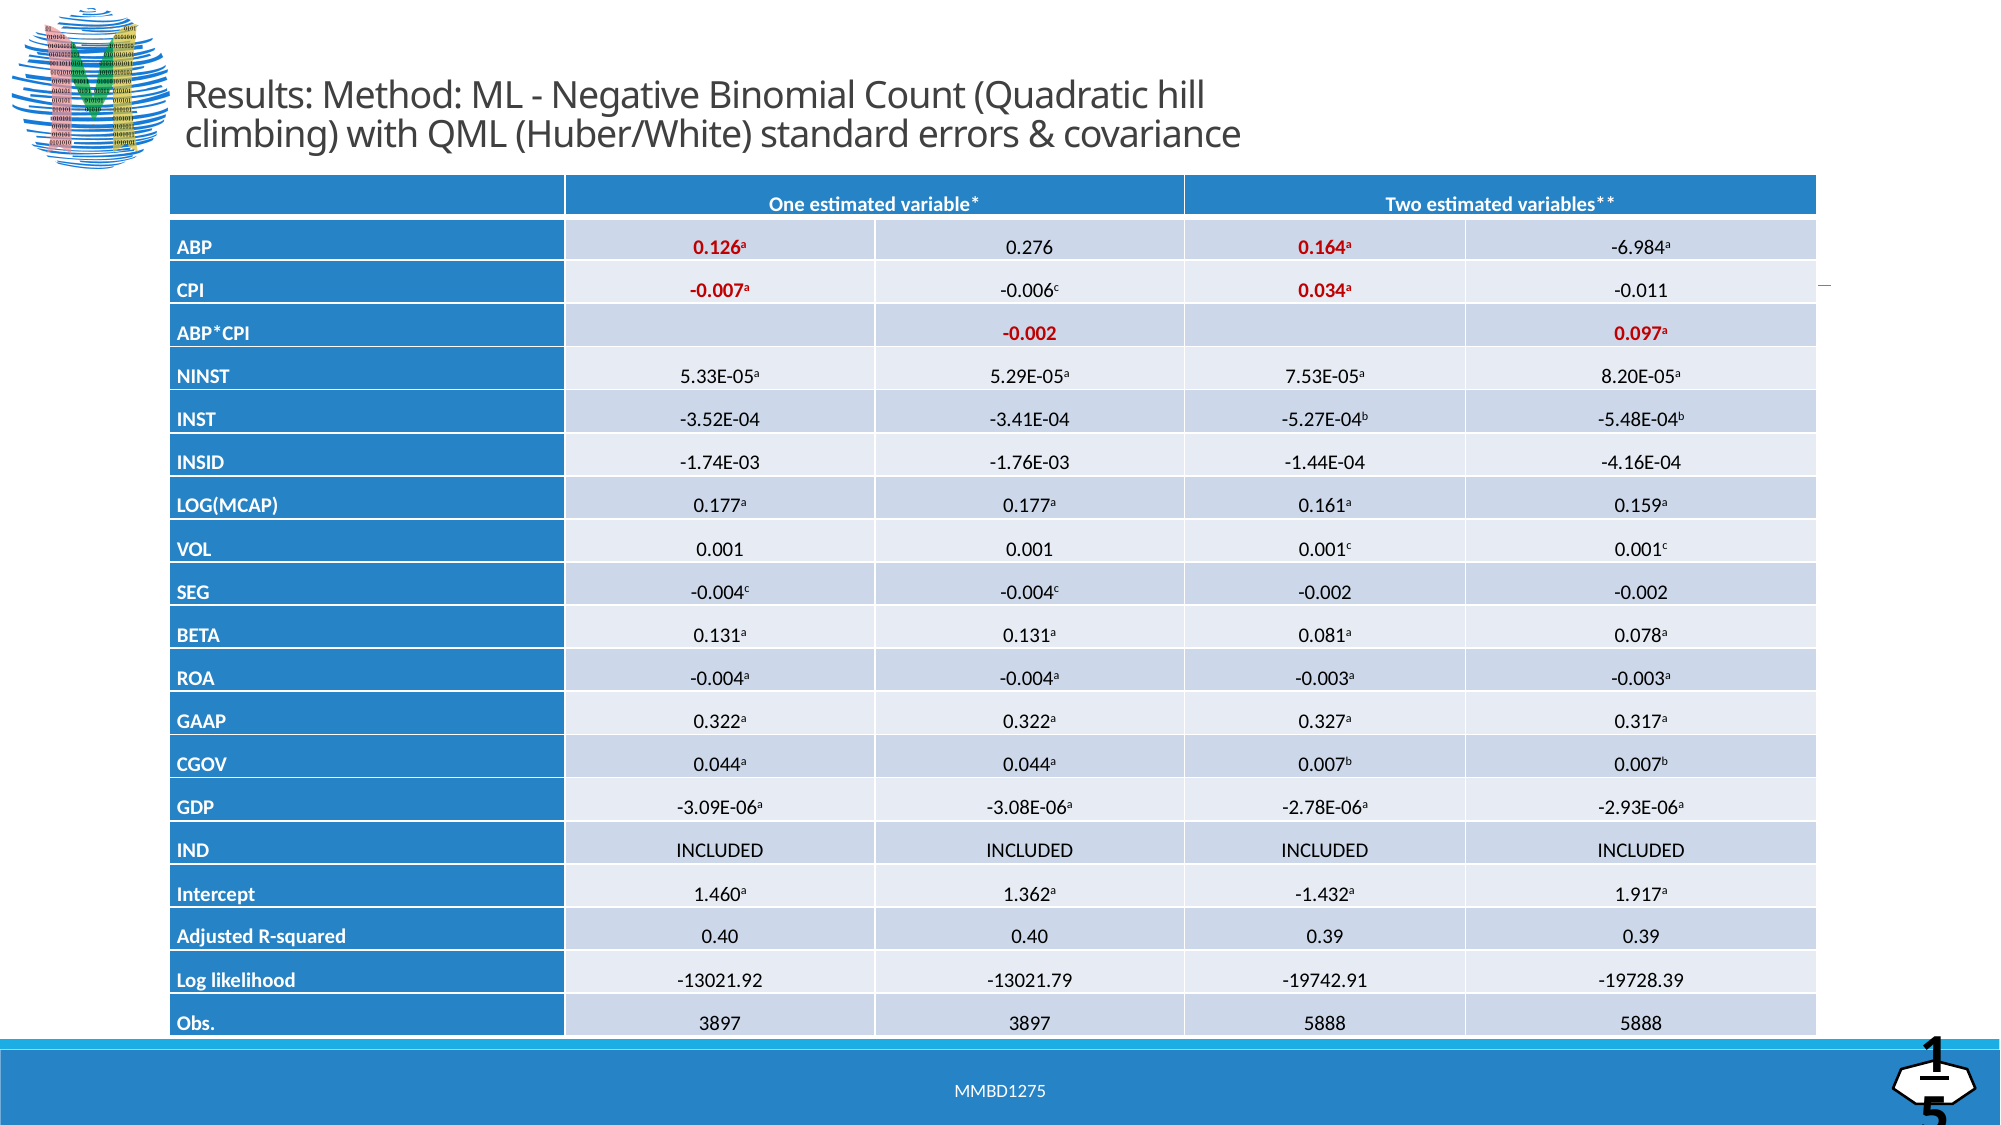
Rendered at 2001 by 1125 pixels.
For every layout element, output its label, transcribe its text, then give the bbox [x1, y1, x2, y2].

table_cell 0.001c [1466, 520, 1816, 561]
table_cell INCLUDED [566, 822, 874, 863]
table_cell 0.327a [1185, 692, 1465, 734]
table_cell -19728.39 [1466, 951, 1816, 992]
table_cell 8.20E-05a [1466, 347, 1816, 389]
table_cell -1.74E-03 [566, 434, 874, 475]
table_cell CGOV [170, 735, 564, 777]
table_cell INST [170, 390, 564, 432]
table_cell -5.27E-04b [1185, 390, 1465, 432]
table_cell Obs. [170, 994, 564, 1035]
table_cell INCLUDED [1185, 822, 1465, 863]
table_cell -3.52E-04 [566, 390, 874, 432]
table_cell CPI [170, 261, 564, 302]
table_cell 1.460a [566, 865, 874, 906]
table_cell 5888 [1466, 994, 1816, 1035]
table_cell 1.917a [1466, 865, 1816, 906]
table_cell INCLUDED [1466, 822, 1816, 863]
table_cell 5.29E-05a [876, 347, 1184, 389]
table_cell 0.322a [566, 692, 874, 734]
table_cell -0.006c [876, 261, 1184, 302]
table_cell 0.078a [1466, 606, 1816, 647]
table_header One estimated variable* [566, 175, 1184, 214]
table_cell VOL [170, 520, 564, 561]
table_cell 0.317a [1466, 692, 1816, 734]
table_cell 0.40 [876, 908, 1184, 949]
table_cell LOG(MCAP) [170, 477, 564, 518]
table_cell -2.78E-06a [1185, 778, 1465, 820]
table_cell [566, 304, 874, 346]
table_cell -13021.79 [876, 951, 1184, 992]
table_cell [1185, 304, 1465, 346]
table_cell -5.48E-04b [1466, 390, 1816, 432]
table_cell ABP*CPI [170, 304, 564, 346]
table_cell 0.097a [1466, 304, 1816, 346]
table_cell 0.39 [1185, 908, 1465, 949]
table_cell -1.76E-03 [876, 434, 1184, 475]
table_cell -4.16E-04 [1466, 434, 1816, 475]
table_cell 0.044a [566, 735, 874, 777]
table_cell 0.034a [1185, 261, 1465, 302]
table_cell -2.93E-06a [1466, 778, 1816, 820]
table_cell Intercept [170, 865, 564, 906]
table_cell -0.003a [1466, 649, 1816, 690]
table_cell -0.003a [1185, 649, 1465, 690]
table_cell -0.011 [1466, 261, 1816, 302]
table_cell 0.044a [876, 735, 1184, 777]
picture [4, 2, 170, 175]
table_cell 0.40 [566, 908, 874, 949]
table_cell Log likelihood [170, 951, 564, 992]
table_cell -0.004c [876, 563, 1184, 604]
table_cell 3897 [876, 994, 1184, 1035]
table_cell 0.001 [876, 520, 1184, 561]
table_cell ABP [170, 220, 564, 259]
table_cell -0.002 [1466, 563, 1816, 604]
text_box 15 [1891, 1059, 1977, 1106]
table_cell 0.001 [566, 520, 874, 561]
table_cell 5888 [1185, 994, 1465, 1035]
table_cell 0.126a [566, 220, 874, 259]
table_cell ROA [170, 649, 564, 690]
table_cell 0.39 [1466, 908, 1816, 949]
table_cell 0.164a [1185, 220, 1465, 259]
table_cell 7.53E-05a [1185, 347, 1465, 389]
table_header Two estimated variables** [1185, 175, 1816, 214]
table_cell -3.09E-06a [566, 778, 874, 820]
table_cell 0.131a [566, 606, 874, 647]
table_cell BETA [170, 606, 564, 647]
table_cell 1.362a [876, 865, 1184, 906]
table_cell SEG [170, 563, 564, 604]
table_cell 0.001c [1185, 520, 1465, 561]
table_cell -0.004c [566, 563, 874, 604]
table_cell Adjusted R-squared [170, 908, 564, 949]
footer MMBD1275 [604, 1059, 1396, 1120]
table_cell INSID [170, 434, 564, 475]
table_cell 3897 [566, 994, 874, 1035]
table_cell 0.081a [1185, 606, 1465, 647]
table_cell 0.131a [876, 606, 1184, 647]
table_cell -0.002 [1185, 563, 1465, 604]
table_cell 0.177a [566, 477, 874, 518]
table_cell INCLUDED [876, 822, 1184, 863]
table_cell IND [170, 822, 564, 863]
table_cell 0.007b [1185, 735, 1465, 777]
table_cell -1.44E-04 [1185, 434, 1465, 475]
table_cell 0.322a [876, 692, 1184, 734]
table_cell 5.33E-05a [566, 347, 874, 389]
table_cell -0.002 [876, 304, 1184, 346]
table_cell -3.08E-06a [876, 778, 1184, 820]
table_header [170, 175, 564, 214]
table_cell GAAP [170, 692, 564, 734]
table_cell NINST [170, 347, 564, 389]
table_cell 0.161a [1185, 477, 1465, 518]
table_cell -0.007a [566, 261, 874, 302]
table_cell 0.177a [876, 477, 1184, 518]
table_cell -19742.91 [1185, 951, 1465, 992]
table_cell -13021.92 [566, 951, 874, 992]
table_cell -6.984a [1466, 220, 1816, 259]
table_cell 0.007b [1466, 735, 1816, 777]
table_cell -0.004a [566, 649, 874, 690]
table_cell 0.159a [1466, 477, 1816, 518]
table_cell -3.41E-04 [876, 390, 1184, 432]
table_cell GDP [170, 778, 564, 820]
table_cell -0.004a [876, 649, 1184, 690]
table_cell -1.432a [1185, 865, 1465, 906]
table_cell 0.276 [876, 220, 1184, 259]
title Results: Method: ML - Negative Binomial Count (Quadratic hill climbing) with QML (Huber/White) standard errors & covariance [179, 47, 1830, 163]
